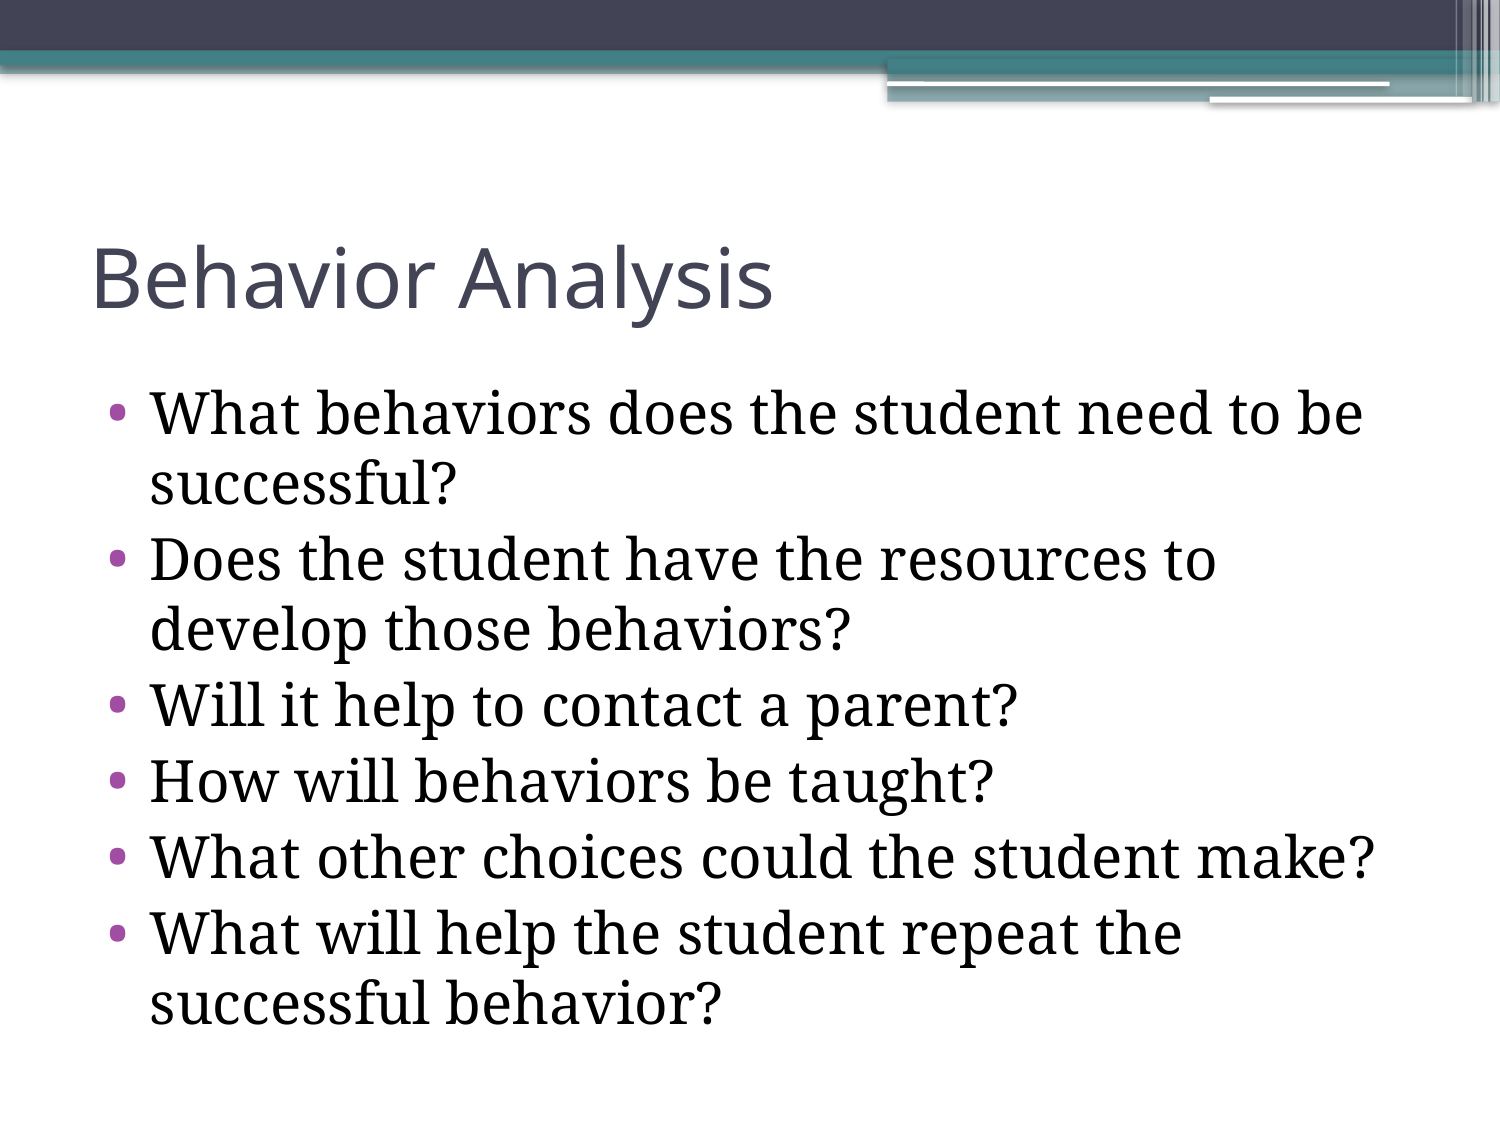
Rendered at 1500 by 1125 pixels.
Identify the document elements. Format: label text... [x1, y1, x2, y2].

title Behavior Analysis [75, 187, 1425, 363]
list What behaviors does the student need to be successful? Does the student have the resources to develop those behaviors? Will it help to contact a parent? How will behaviors be taught? What other choices could the student make? What will help the student repeat the successful behavior? [75, 368, 1425, 1079]
